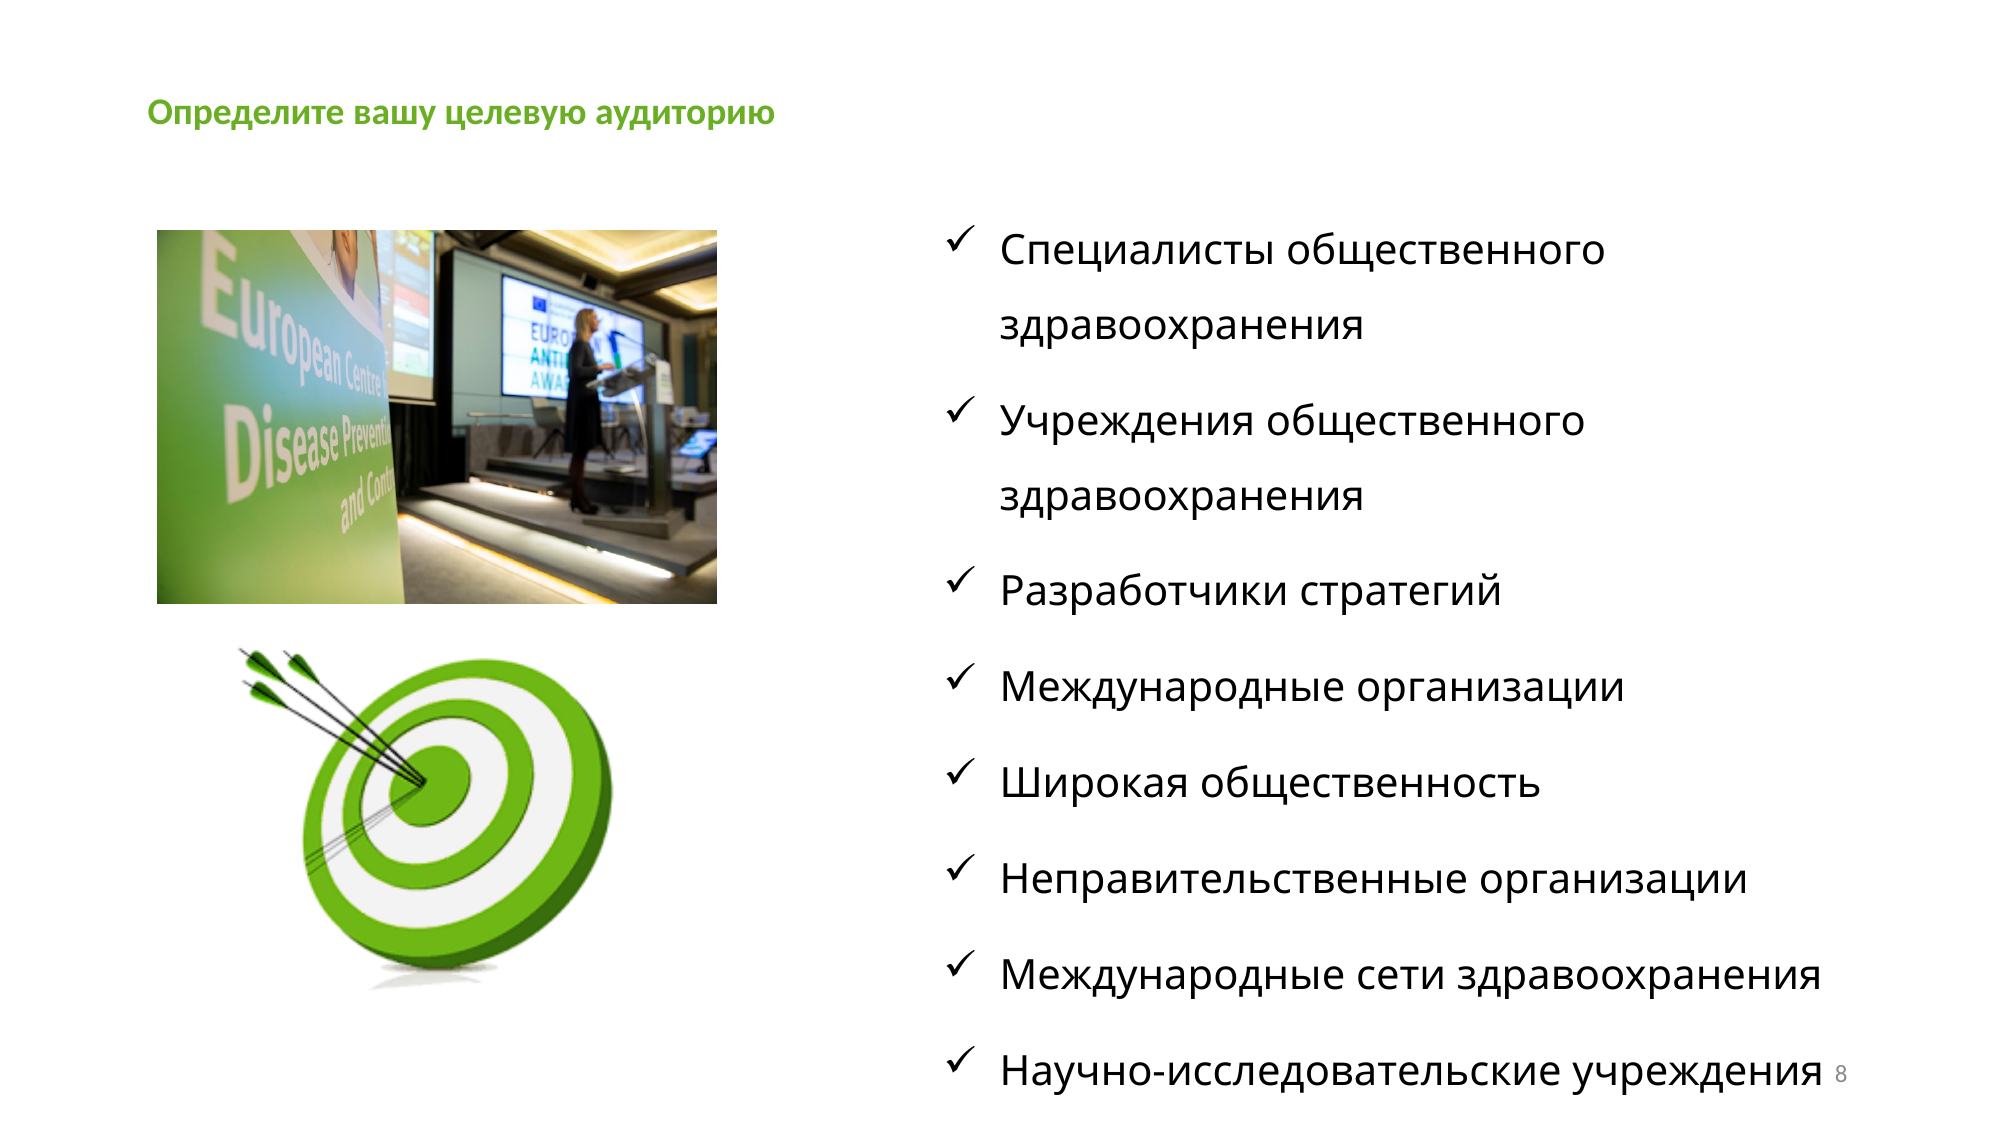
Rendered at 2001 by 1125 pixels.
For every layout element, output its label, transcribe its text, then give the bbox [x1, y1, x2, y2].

title Определите вашу целевую аудиторию [132, 34, 1638, 191]
picture [157, 230, 717, 604]
text_box Специалисты общественного здравоохранения Учреждения общественного здравоохранения Разработчики стратегий Международные организации Широкая общественность Неправительственные организации Международные сети здравоохранения Научно-исследовательские учреждения [930, 190, 1927, 756]
slide_number 8 [1412, 1042, 1863, 1103]
picture [157, 643, 695, 1013]
